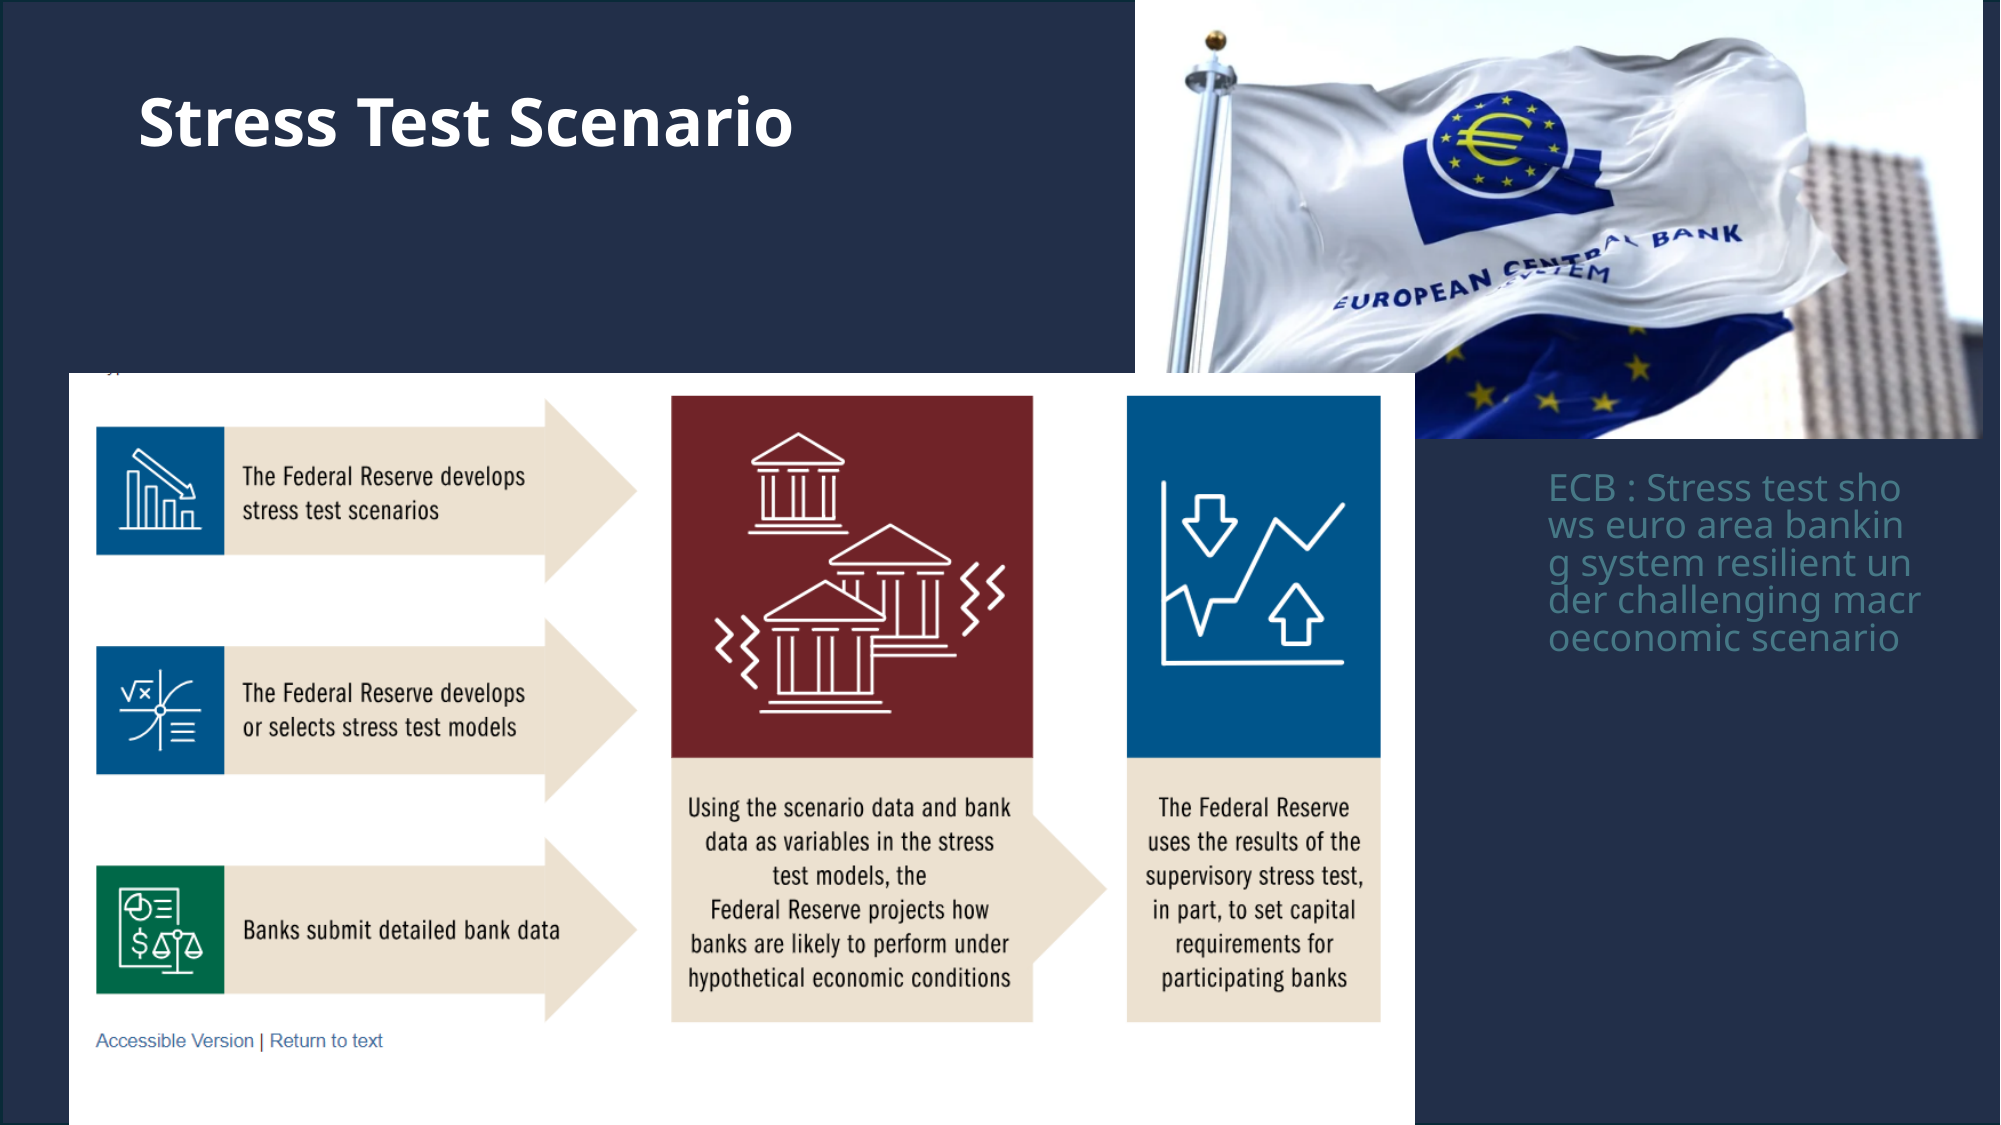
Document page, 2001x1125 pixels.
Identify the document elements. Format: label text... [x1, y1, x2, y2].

text_box Stress Test Scenario [68, 47, 866, 192]
text_box [0, 0, 1135, 1125]
picture [68, 0, 1984, 1125]
text_box ECB : Stress test shows euro area banking system resilient under challenging macroeconomic scenario [1533, 456, 1939, 523]
text_box [1415, 0, 2000, 1125]
